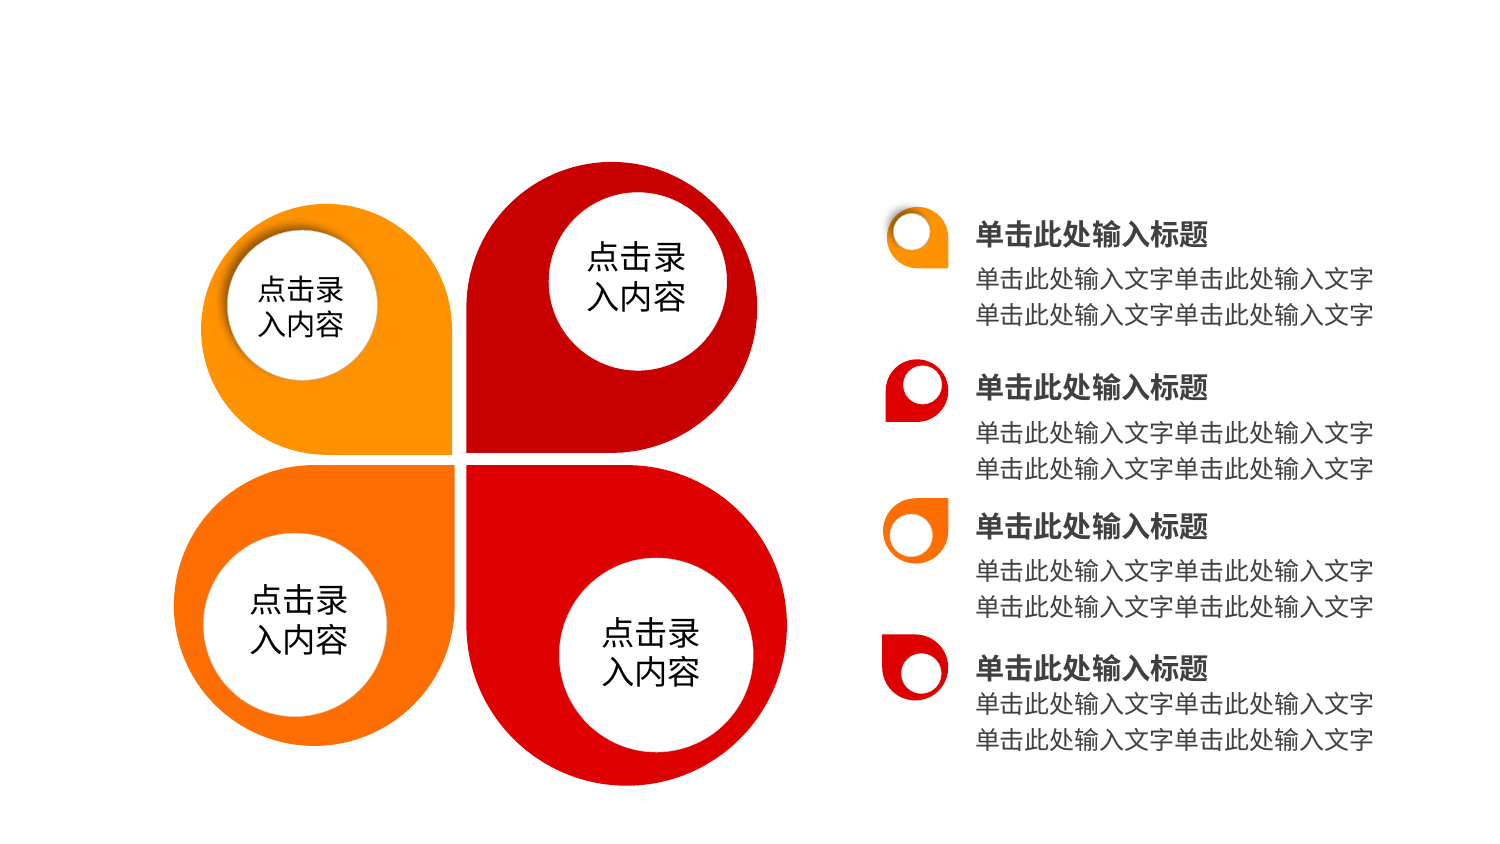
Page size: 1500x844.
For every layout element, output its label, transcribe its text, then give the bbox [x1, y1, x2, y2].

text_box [200, 203, 452, 455]
text_box 单击此处输入文字单击此处输入文字 单击此处输入文字单击此处输入文字 [960, 403, 1495, 527]
text_box 单击此处输入标题 [975, 200, 1386, 260]
text_box 单击此处输入标题 [975, 492, 1386, 552]
text_box 单击此处输入文字单击此处输入文字 单击此处输入文字单击此处输入文字 [960, 675, 1495, 799]
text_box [173, 465, 455, 746]
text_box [882, 634, 949, 701]
text_box 单击此处输入标题 [975, 634, 1386, 694]
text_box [466, 465, 787, 786]
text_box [883, 498, 949, 564]
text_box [886, 206, 949, 269]
text_box 单击此处输入文字单击此处输入文字 单击此处输入文字单击此处输入文字 [960, 542, 1495, 665]
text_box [885, 359, 949, 422]
text_box 单击此处输入标题 [975, 354, 1386, 414]
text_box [466, 161, 758, 453]
text_box 单击此处输入文字单击此处输入文字 单击此处输入文字单击此处输入文字 [960, 250, 1495, 373]
title 点击此处添加标题 [103, 44, 1397, 208]
